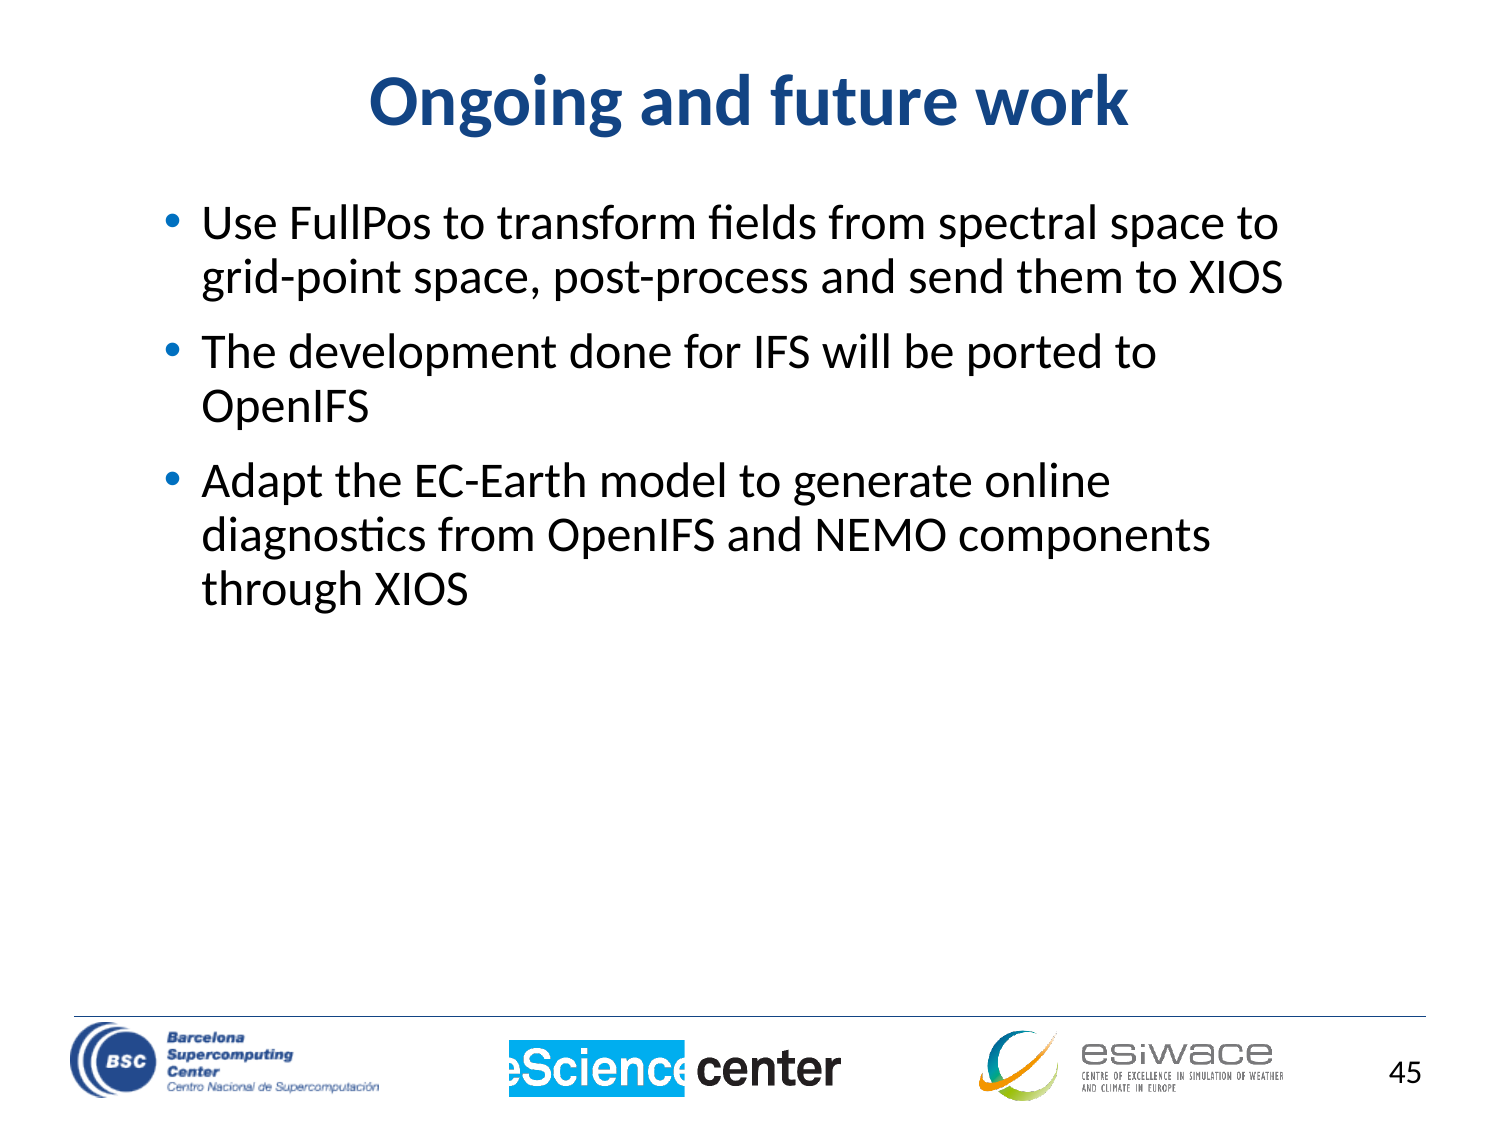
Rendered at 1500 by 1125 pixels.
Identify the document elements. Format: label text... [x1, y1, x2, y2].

list Use FullPos to transform fields from spectral space to grid-point space, post-process and send them to XIOS The development done for IFS will be ported to OpenIFS Adapt the EC-Earth model to generate online diagnostics from OpenIFS and NEMO components through XIOS [140, 166, 1360, 1006]
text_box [73, 1016, 1438, 1103]
title Ongoing and future work [192, 45, 1308, 159]
